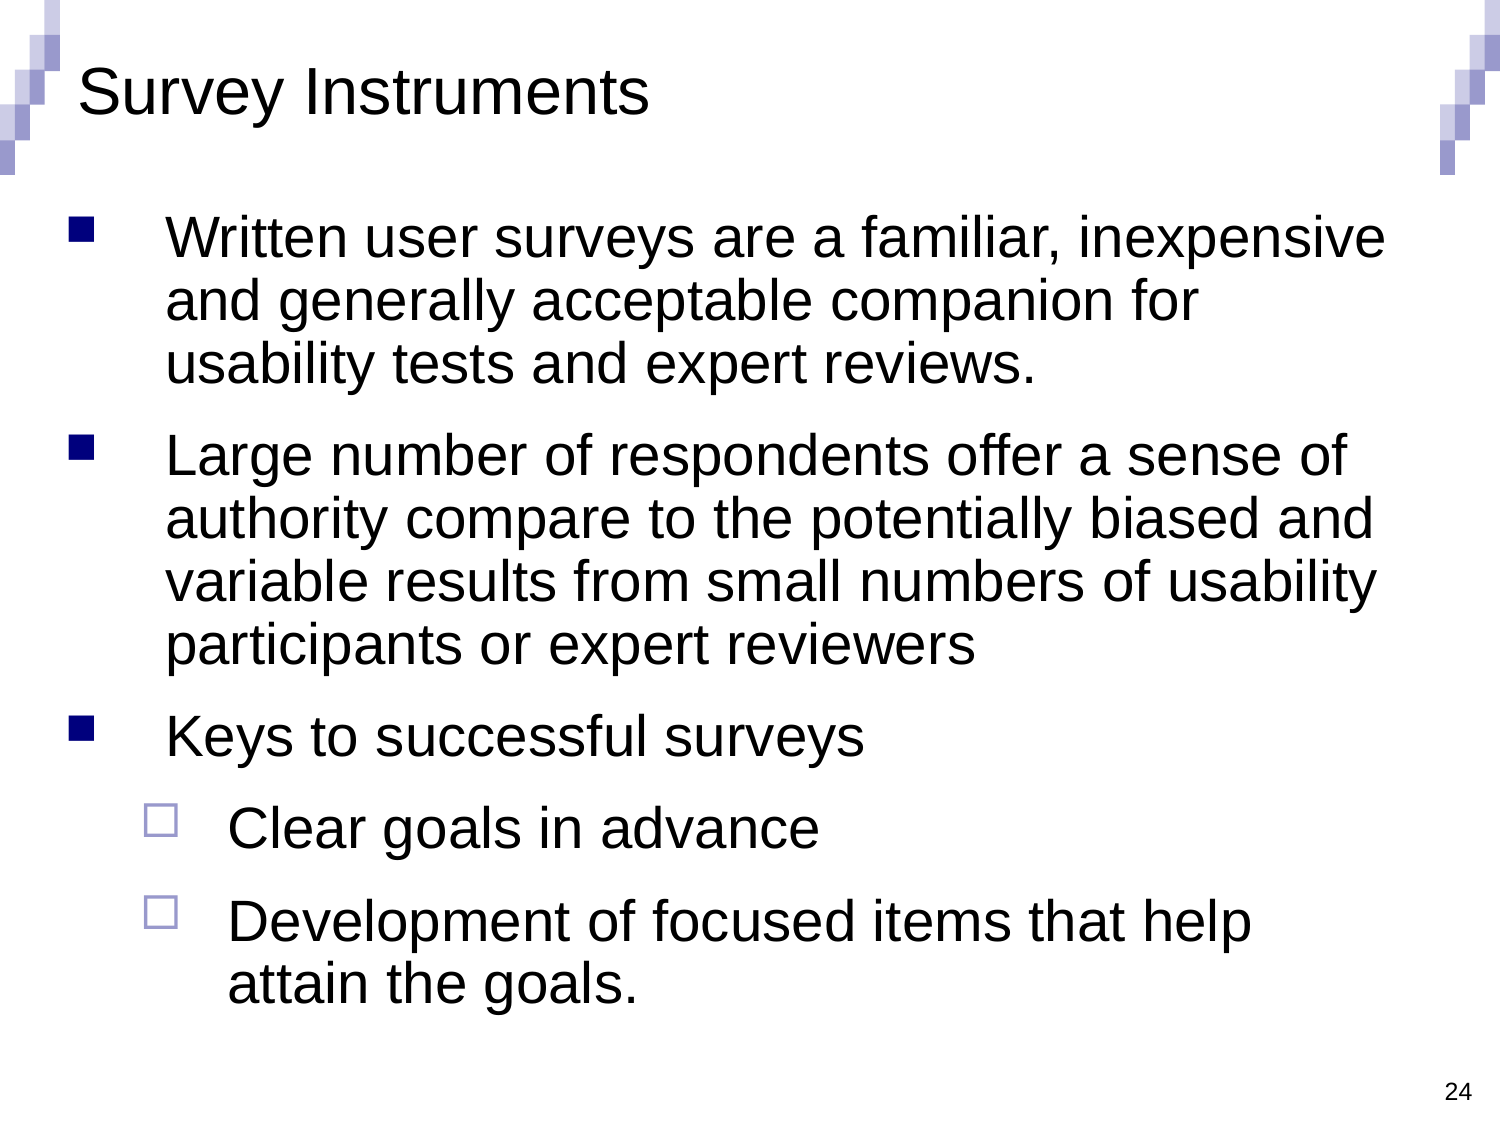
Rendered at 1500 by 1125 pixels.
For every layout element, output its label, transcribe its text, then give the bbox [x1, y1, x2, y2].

title Survey Instruments [62, 0, 1438, 176]
slide_number 24 [1137, 1062, 1488, 1113]
list Written user surveys are a familiar, inexpensive and generally acceptable companion for usability tests and expert reviews. Large number of respondents offer a sense of authority compare to the potentially biased and variable results from small numbers of usability participants or expert reviewers Keys to successful surveys Clear goals in advance Development of focused items that help attain the goals. [49, 199, 1419, 1063]
